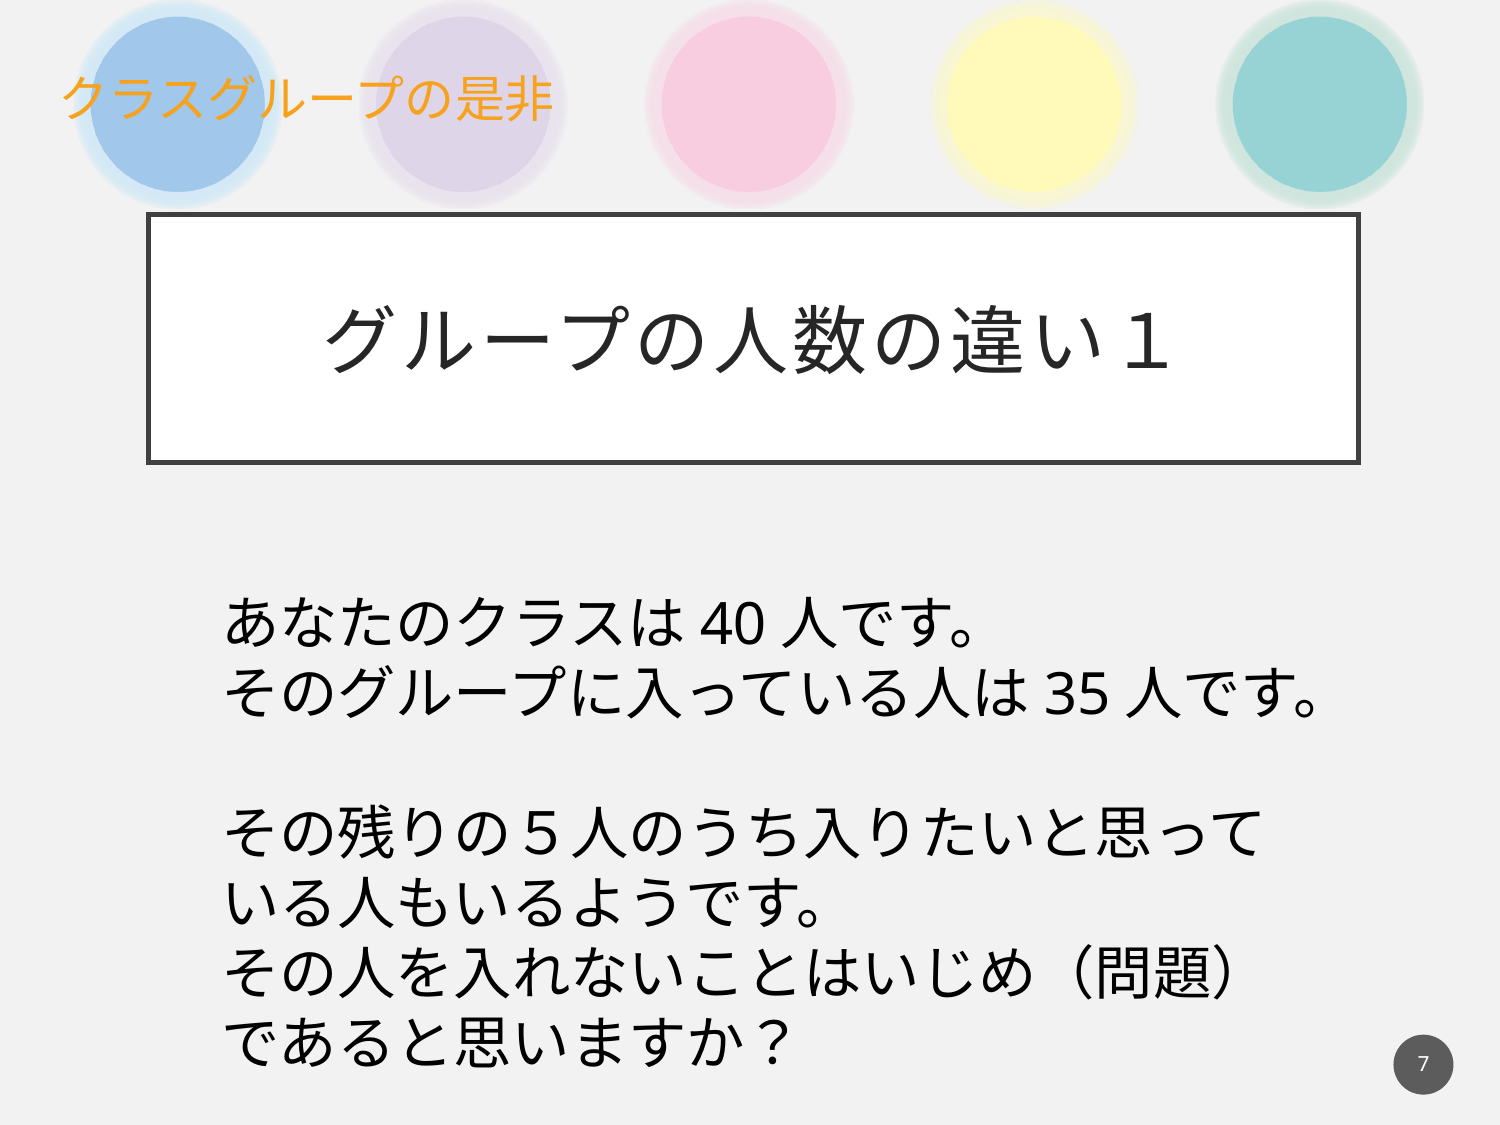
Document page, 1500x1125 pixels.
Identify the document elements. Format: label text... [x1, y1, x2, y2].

text_box あなたのクラスは40人です。 そのグループに入っている人は35人です。 その残りの５人のうち入りたいと思っている人もいるようです。 その人を入れないことはいじめ（問題）であると思いますか？ [206, 579, 1325, 1084]
picture [73, 0, 1424, 209]
text_box グループの人数の違い１ [148, 214, 1359, 463]
slide_number 7 [1393, 1034, 1454, 1095]
picture [73, 88, 96, 114]
